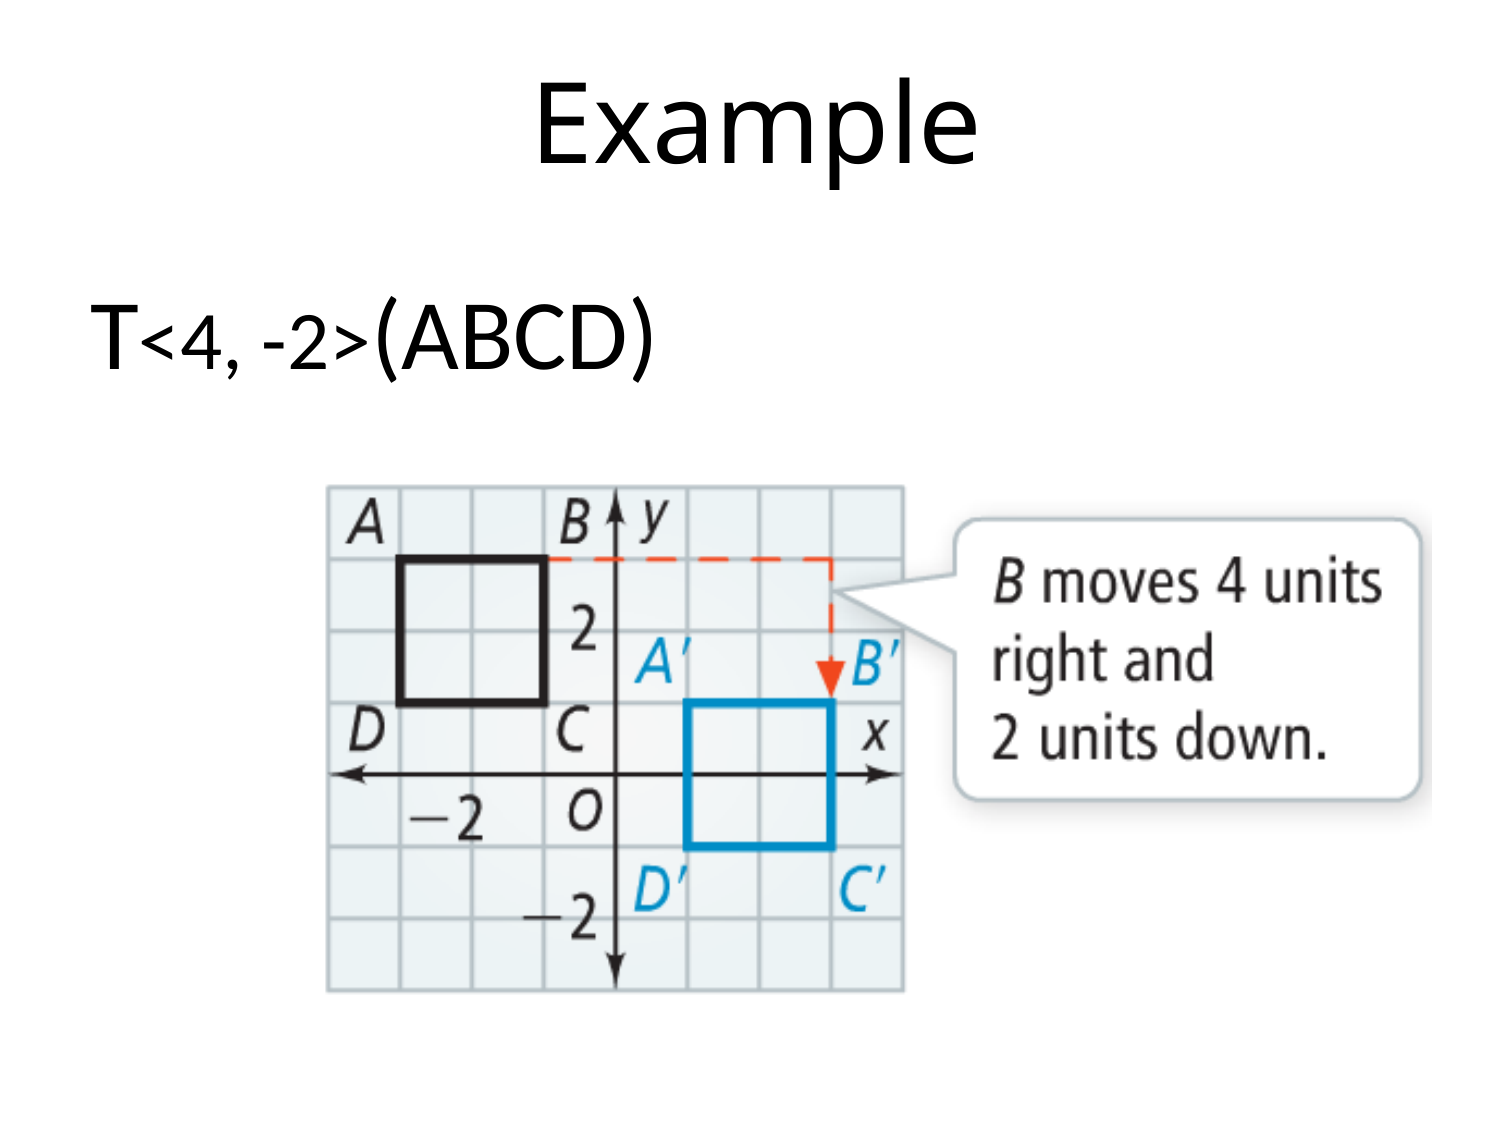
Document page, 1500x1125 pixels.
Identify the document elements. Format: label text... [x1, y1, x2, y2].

picture [311, 457, 1432, 1008]
title Example [81, 24, 1432, 213]
list T<4, -2>(ABCD) [75, 262, 1425, 1005]
